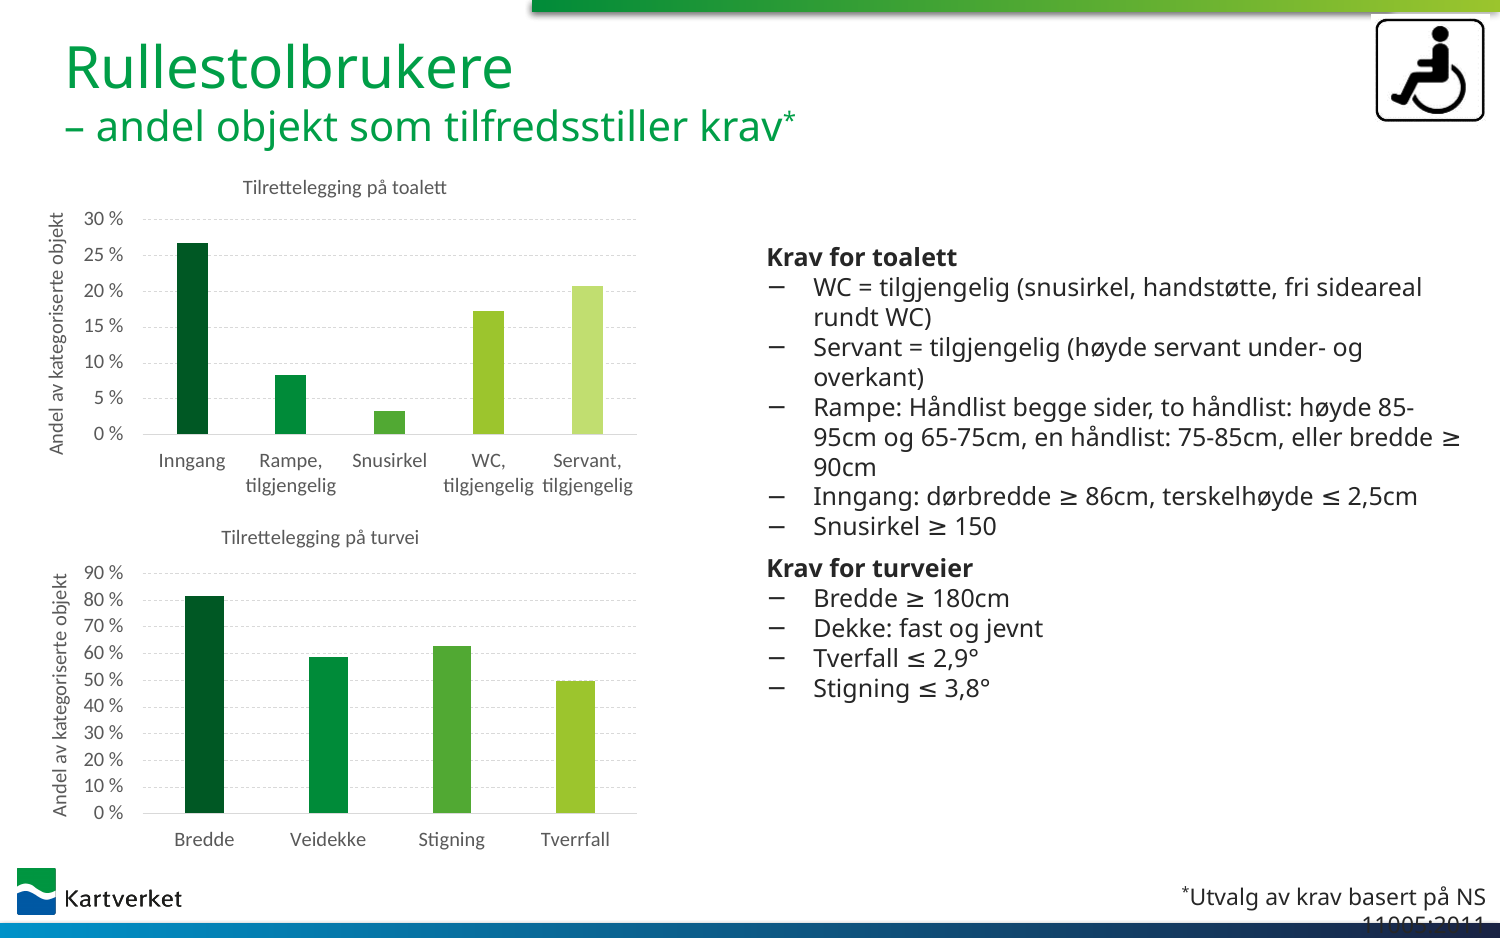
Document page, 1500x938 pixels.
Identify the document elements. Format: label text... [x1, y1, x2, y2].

picture [41, 166, 650, 505]
text_box *Utvalg av krav basert på NS 11005:2011 [1068, 873, 1500, 938]
picture [41, 520, 650, 859]
picture [1371, 13, 1491, 127]
text_box Krav for toalett WC = tilgjengelig (snusirkel, handstøtte, fri sideareal rundt WC) Servant = tilgjengelig (høyde servant under- og overkant) Rampe: Håndlist begge sider, to håndlist: høyde 85-95cm og 65-75cm, en håndlist: 75-85cm, eller bredde ≥ 90cm Inngang: dørbredde ≥ 86cm, terskelhøyde ≤ 2,5cm Snusirkel ≥ 150 [751, 234, 1483, 545]
text_box Krav for turveier Bredde ≥ 180cm Dekke: fast og jevnt Tverfall ≤ 2,9° Stigning ≤ 3,8° [751, 545, 1483, 710]
text_box Rullestolbrukere – andel objekt som tilfredsstiller krav* [49, 14, 1431, 158]
